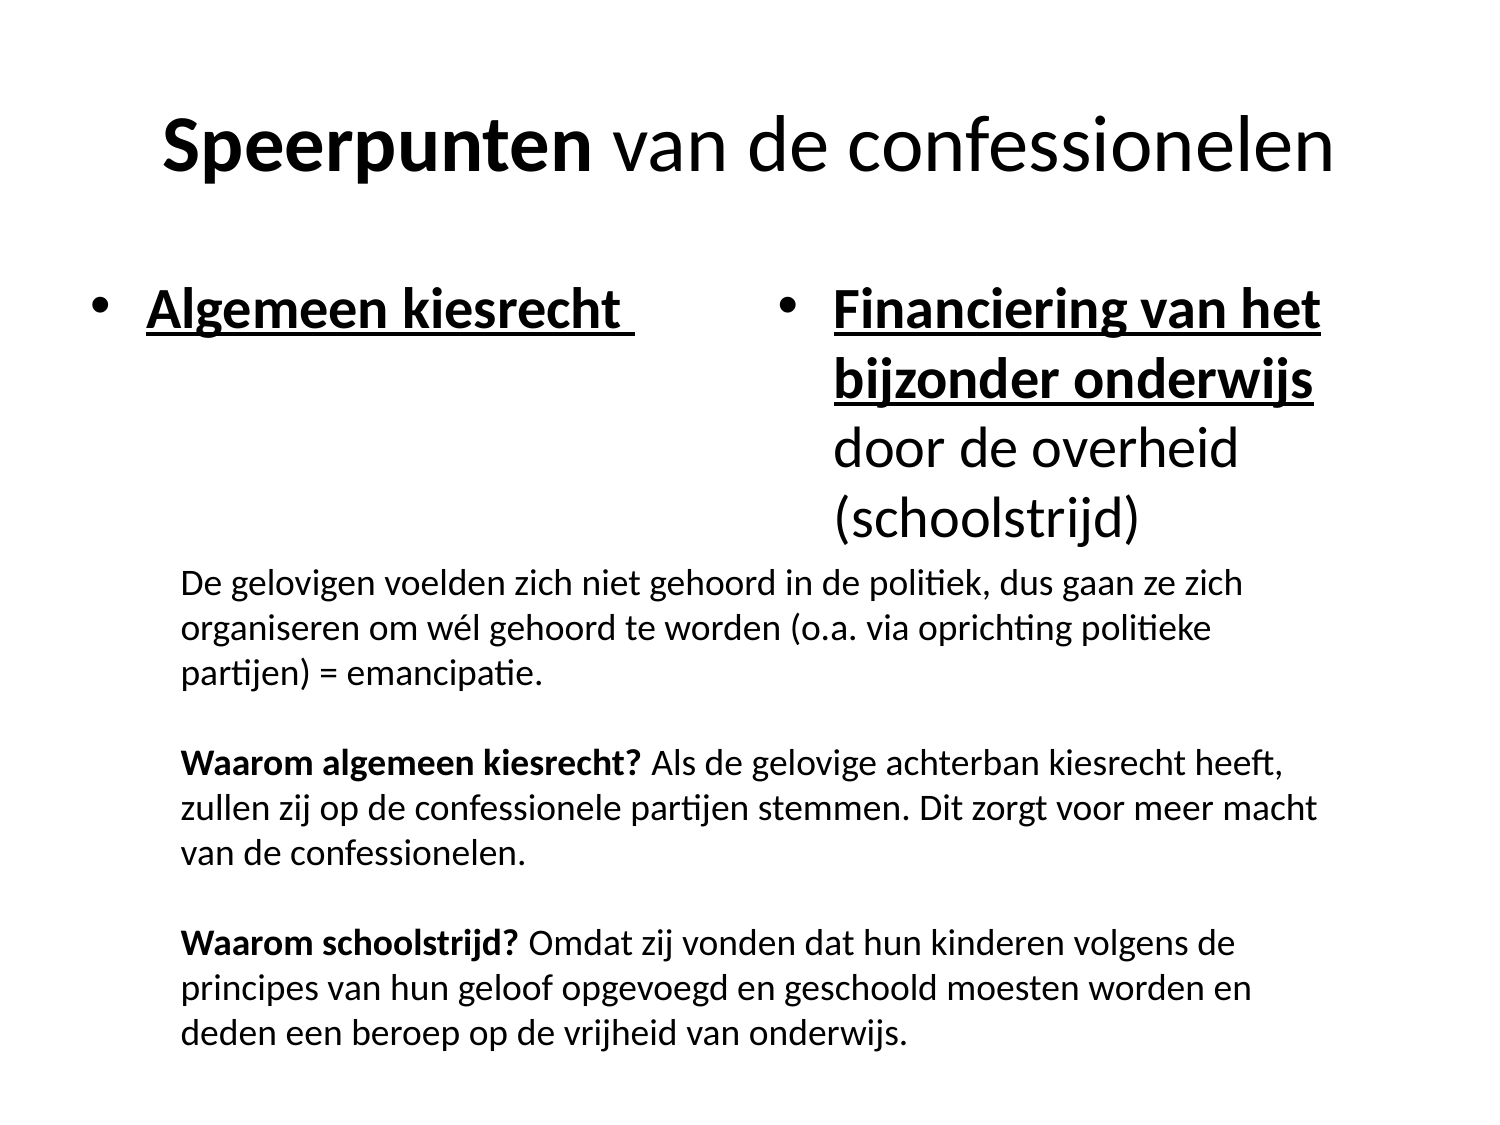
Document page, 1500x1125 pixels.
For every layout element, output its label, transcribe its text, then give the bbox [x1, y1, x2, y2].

text_box De gelovigen voelden zich niet gehoord in de politiek, dus gaan ze zich organiseren om wél gehoord te worden (o.a. via oprichting politieke partijen) = emancipatie. Waarom algemeen kiesrecht? Als de gelovige achterban kiesrecht heeft, zullen zij op de confessionele partijen stemmen. Dit zorgt voor meer macht van de confessionelen. Waarom schoolstrijd? Omdat zij vonden dat hun kinderen volgens de principes van hun geloof opgevoegd en geschoold moesten worden en deden een beroep op de vrijheid van onderwijs. [165, 550, 1359, 1061]
title Speerpunten van de confessionelen [75, 45, 1425, 233]
list Financiering van het bijzonder onderwijs door de overheid (schoolstrijd) [762, 262, 1425, 1005]
list Algemeen kiesrecht [75, 262, 738, 1005]
